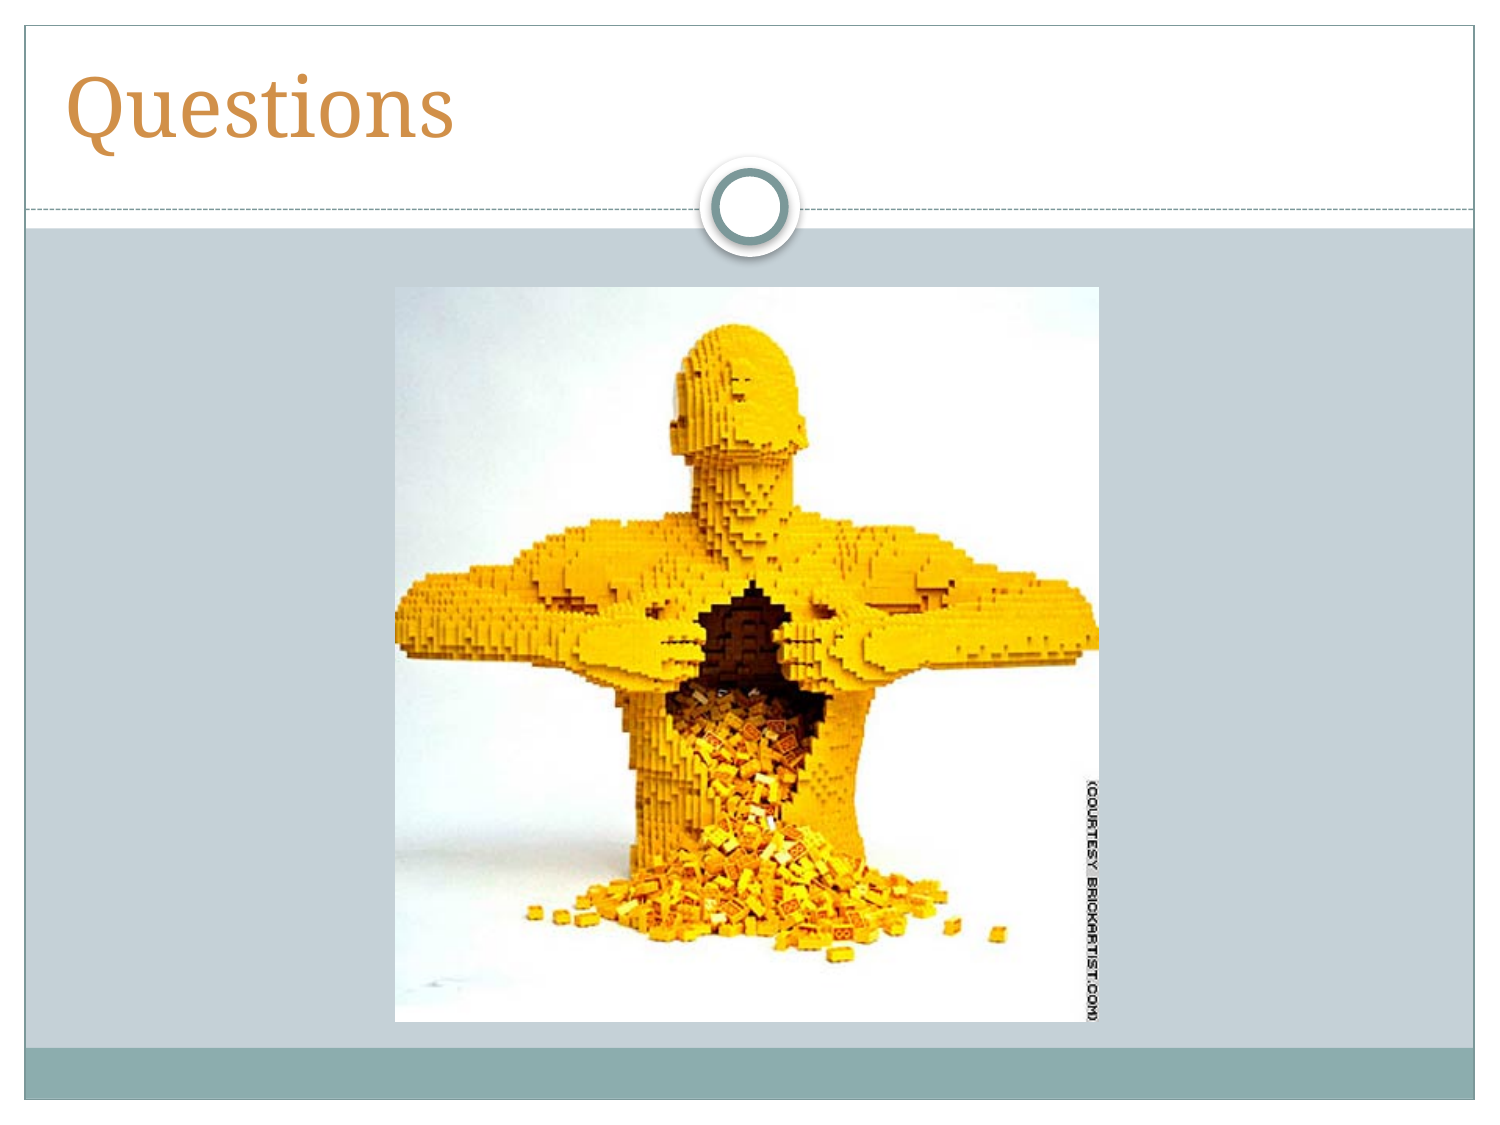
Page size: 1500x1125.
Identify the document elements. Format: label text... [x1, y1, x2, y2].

title Questions [49, 37, 1450, 162]
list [395, 287, 1099, 1023]
